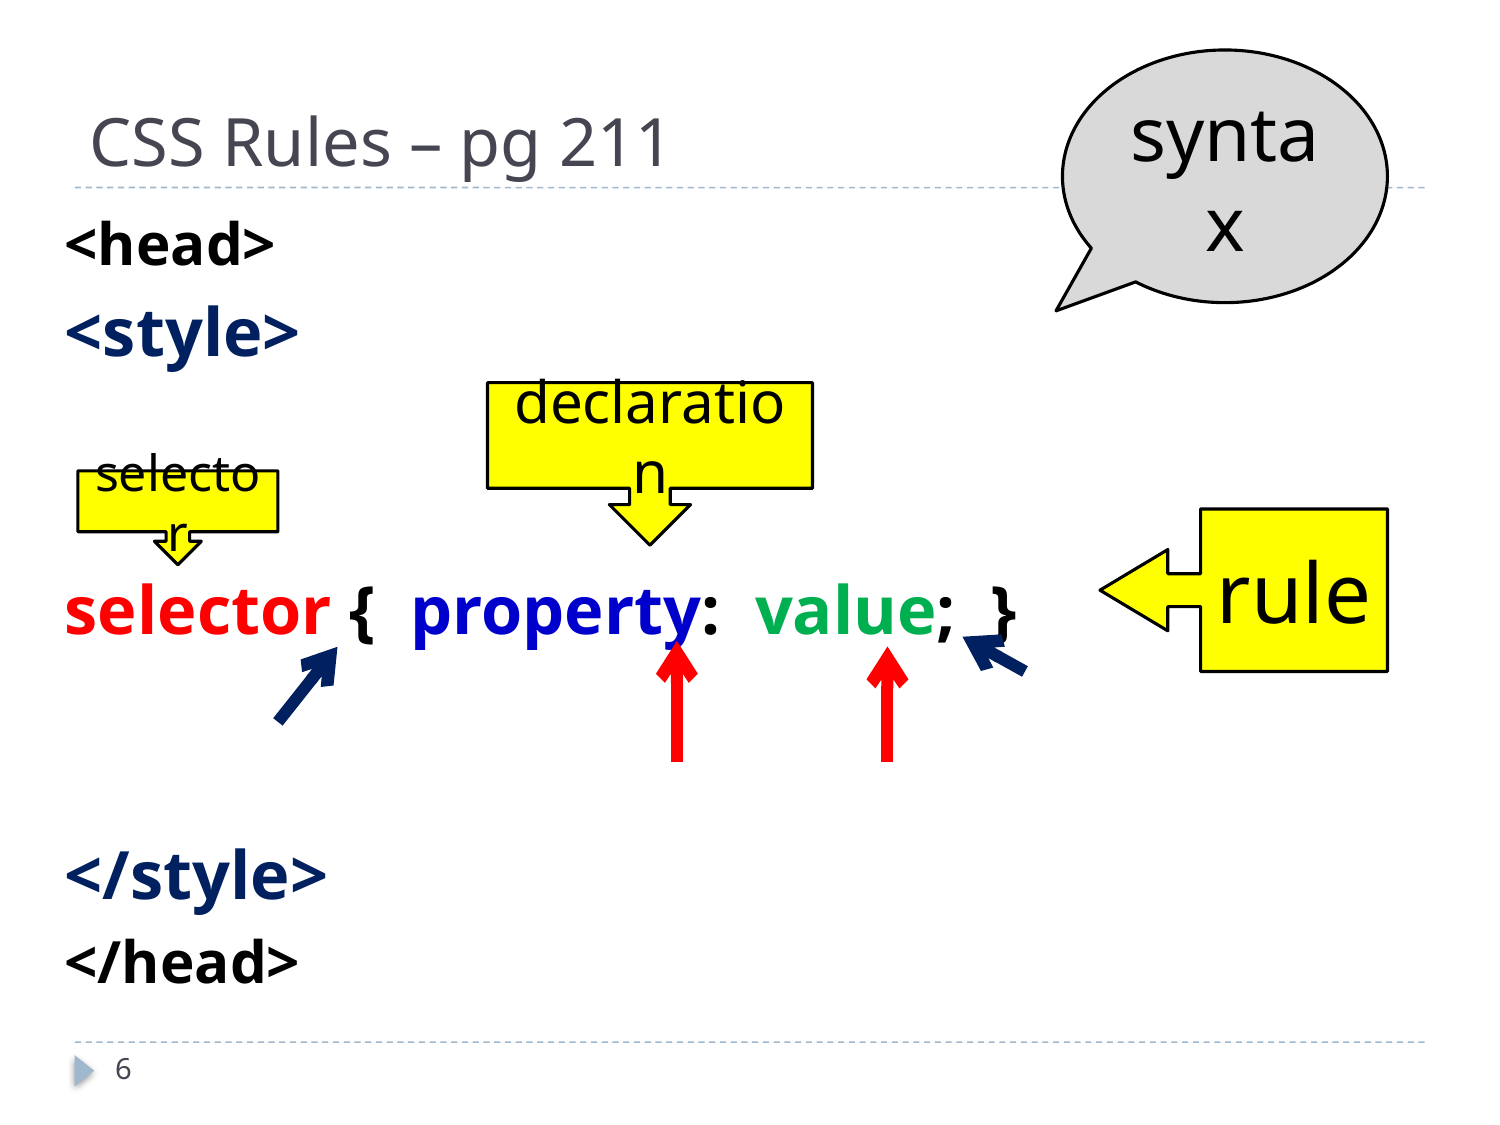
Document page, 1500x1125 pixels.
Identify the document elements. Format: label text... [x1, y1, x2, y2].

slide_number 6 [100, 1042, 426, 1103]
list <head> <style> selector { property: value; } </style> </head> [50, 200, 1463, 1025]
title CSS Rules – pg 211 [75, 24, 1425, 188]
text_box selector [76, 469, 280, 566]
text_box syntax [1054, 48, 1390, 313]
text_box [962, 636, 1026, 672]
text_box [277, 646, 338, 723]
text_box declaration [485, 381, 815, 547]
text_box rule [1098, 507, 1390, 674]
